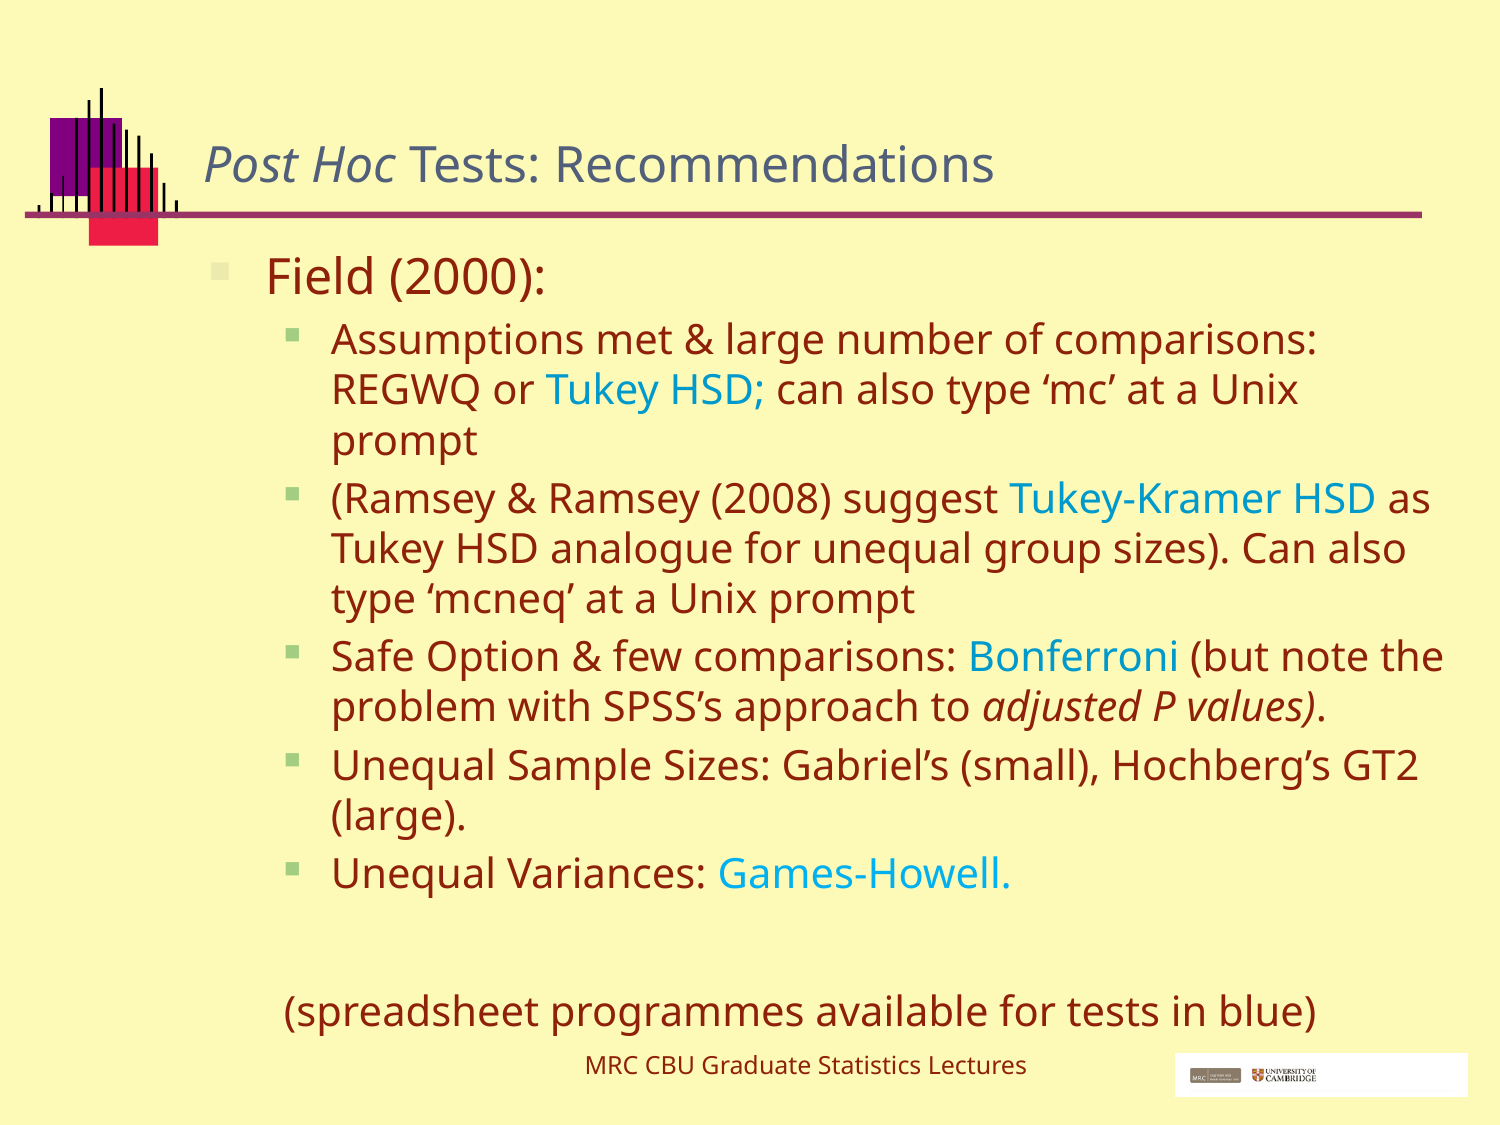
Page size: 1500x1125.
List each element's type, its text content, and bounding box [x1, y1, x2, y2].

footer MRC CBU Graduate Statistics Lectures [437, 1037, 1176, 1113]
picture [1176, 1053, 1468, 1097]
slide_number [149, 1024, 426, 1101]
title Post Hoc Tests: Recommendations [188, 12, 1468, 200]
list Field (2000): Assumptions met & large number of comparisons: REGWQ or Tukey HSD; can also type ‘mc’ at a Unix prompt (Ramsey & Ramsey (2008) suggest Tukey-Kramer HSD as Tukey HSD analogue for unequal group sizes). Can also type ‘mcneq’ at a Unix prompt Safe Option & few comparisons: Bonferroni (but note the problem with SPSS’s approach to adjusted P values). Unequal Sample Sizes: Gabriel’s (small), Hochberg’s GT2 (large). Unequal Variances: Games-Howell. (spreadsheet programmes available for tests in blue) [193, 237, 1469, 1006]
